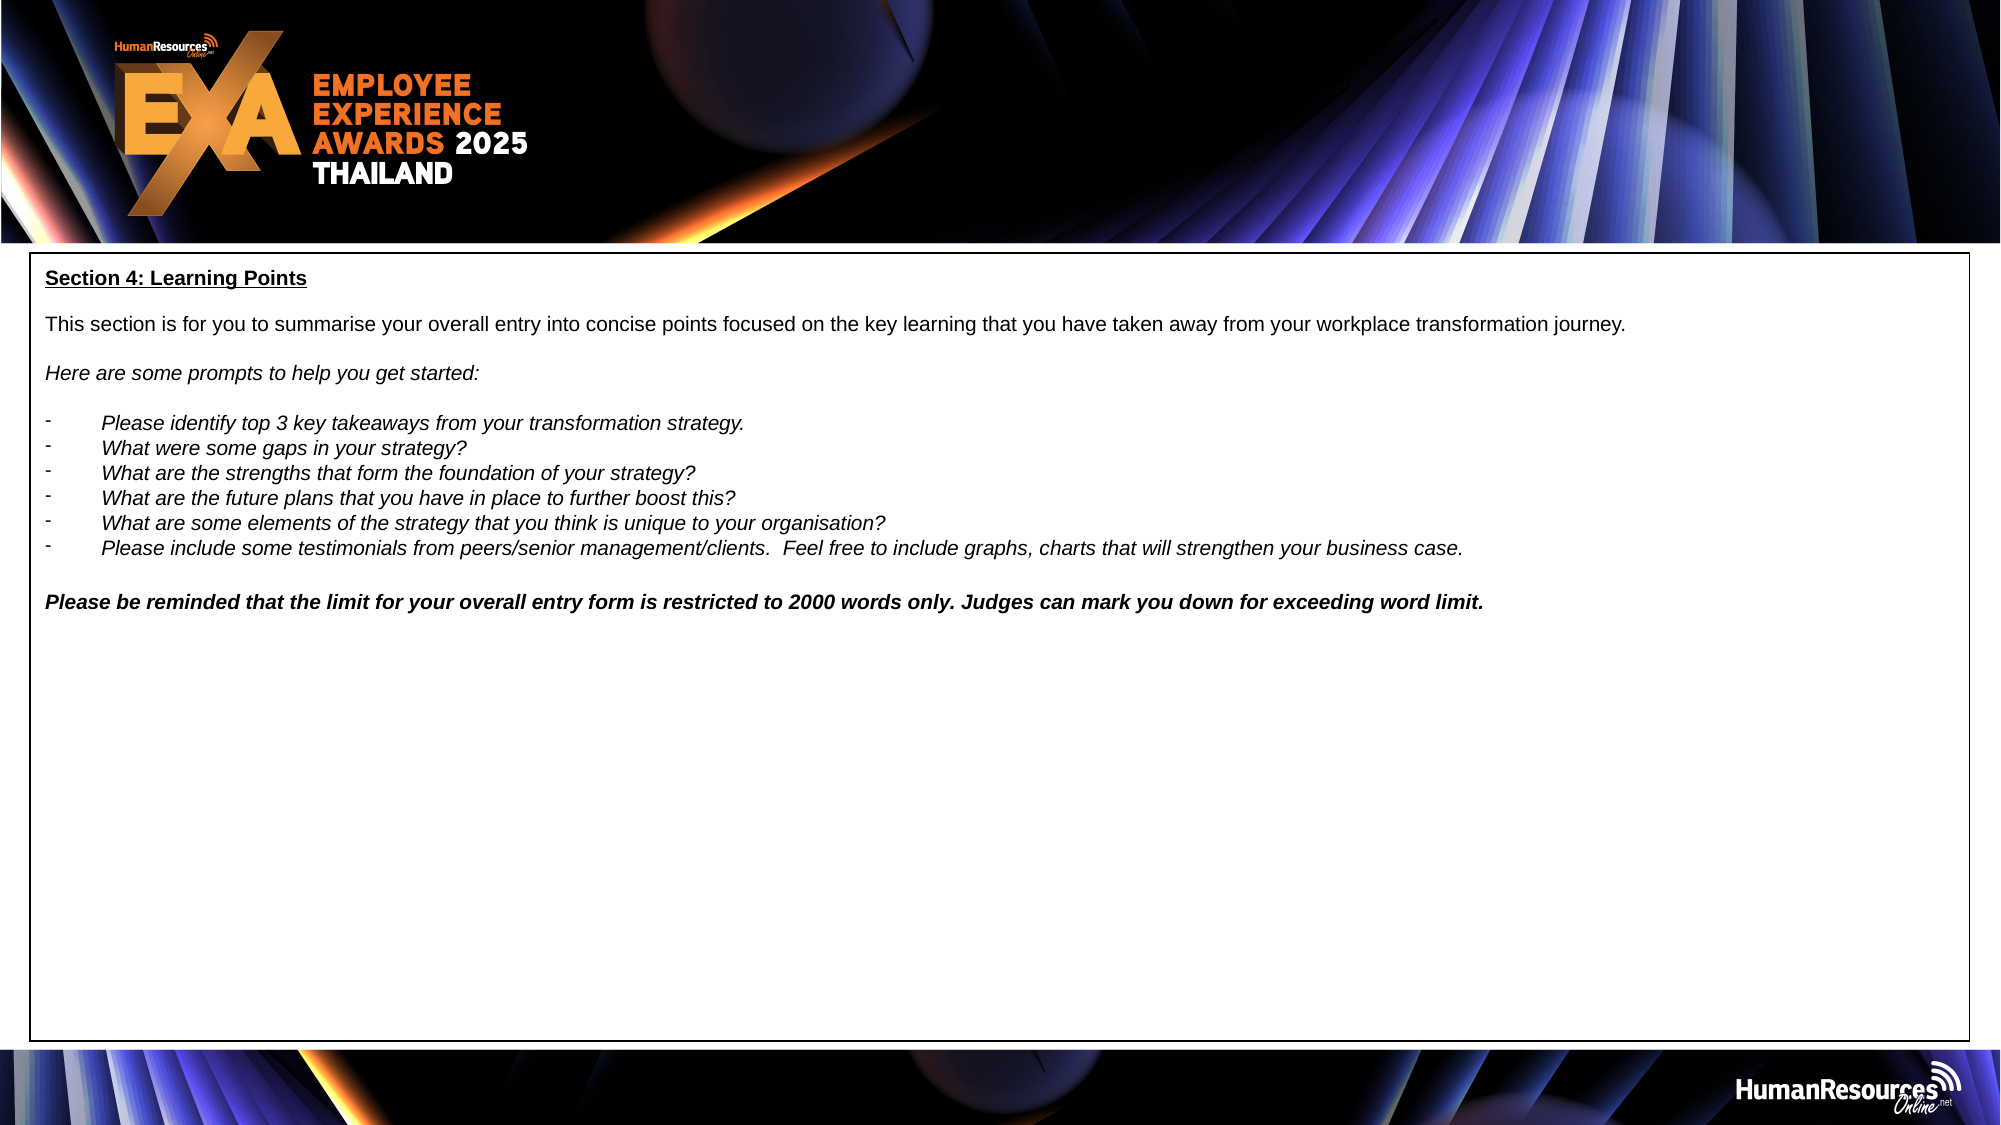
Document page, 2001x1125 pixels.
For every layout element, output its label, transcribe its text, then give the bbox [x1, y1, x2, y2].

text_box Section 4: Learning Points This section is for you to summarise your overall entry into concise points focused on the key learning that you have taken away from your workplace transformation journey. Here are some prompts to help you get started: Please identify top 3 key takeaways from your transformation strategy. What were some gaps in your strategy? What are the strengths that form the foundation of your strategy? What are the future plans that you have in place to further boost this? What are some elements of the strategy that you think is unique to your organisation? Please include some testimonials from peers/senior management/clients. Feel free to include graphs, charts that will strengthen your business case. Please be reminded that the limit for your overall entry form is restricted to 2000 words only. Judges can mark you down for exceeding word limit. [30, 253, 1970, 1042]
picture [0, 0, 2001, 1125]
